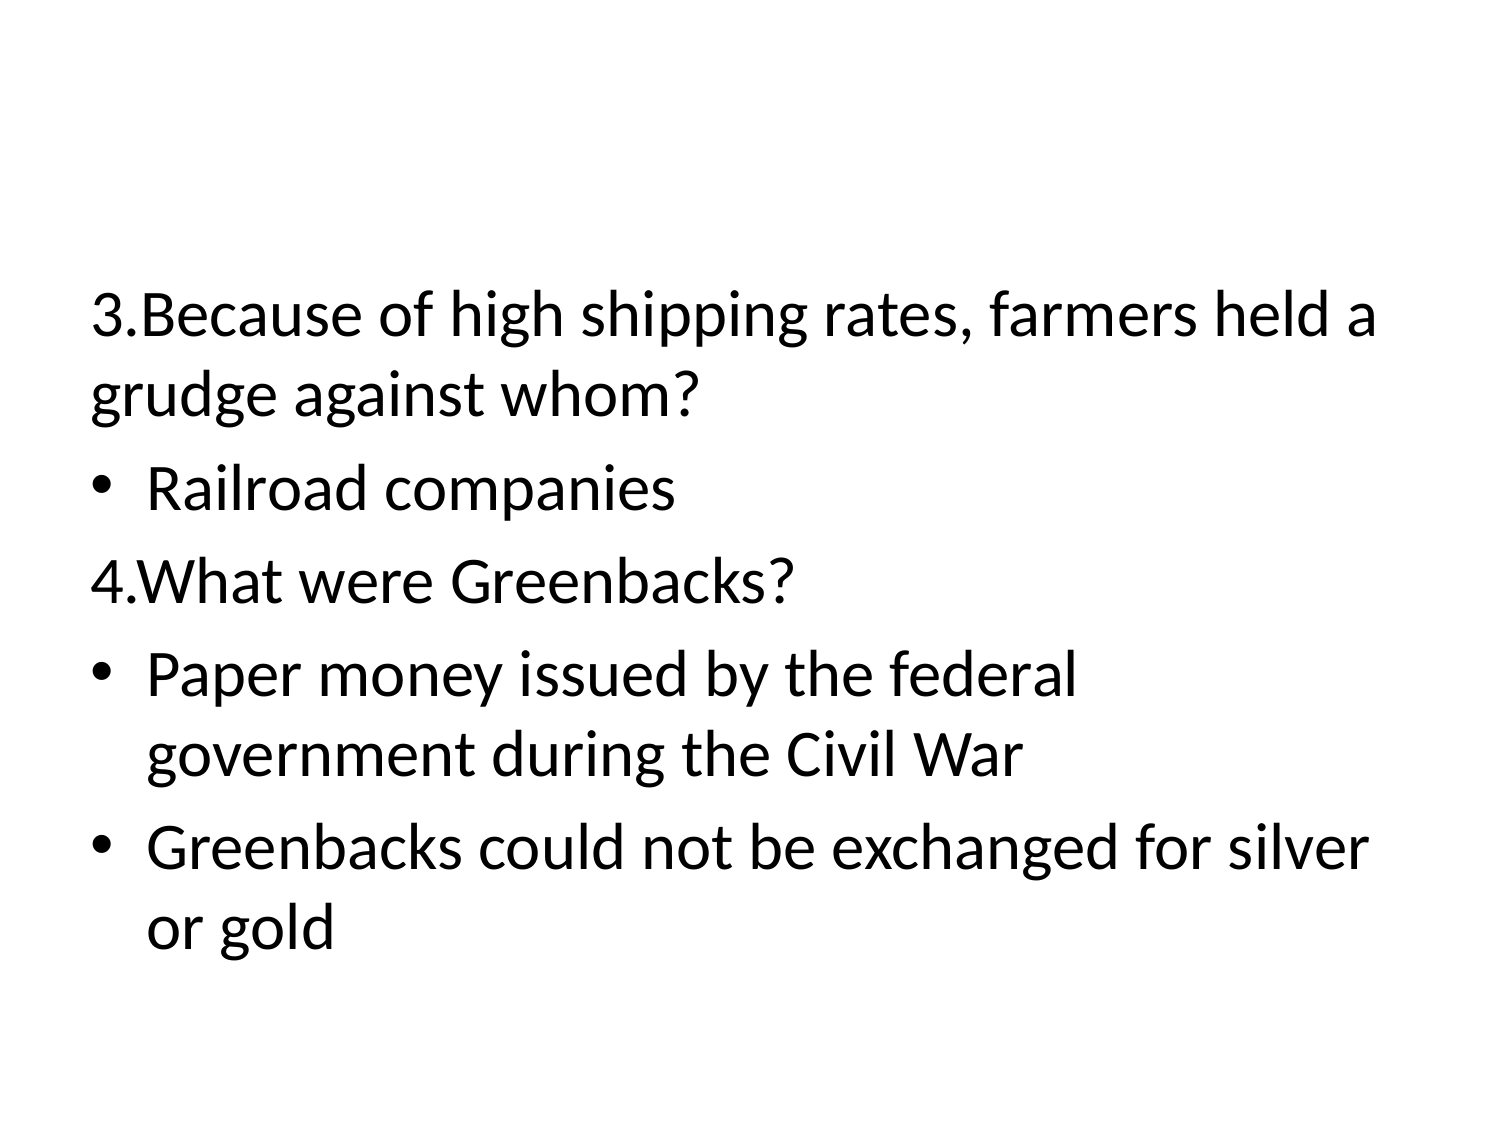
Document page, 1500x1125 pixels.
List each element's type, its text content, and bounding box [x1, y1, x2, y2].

list 3.Because of high shipping rates, farmers held a grudge against whom? Railroad companies 4.What were Greenbacks? Paper money issued by the federal government during the Civil War Greenbacks could not be exchanged for silver or gold [75, 262, 1425, 1005]
